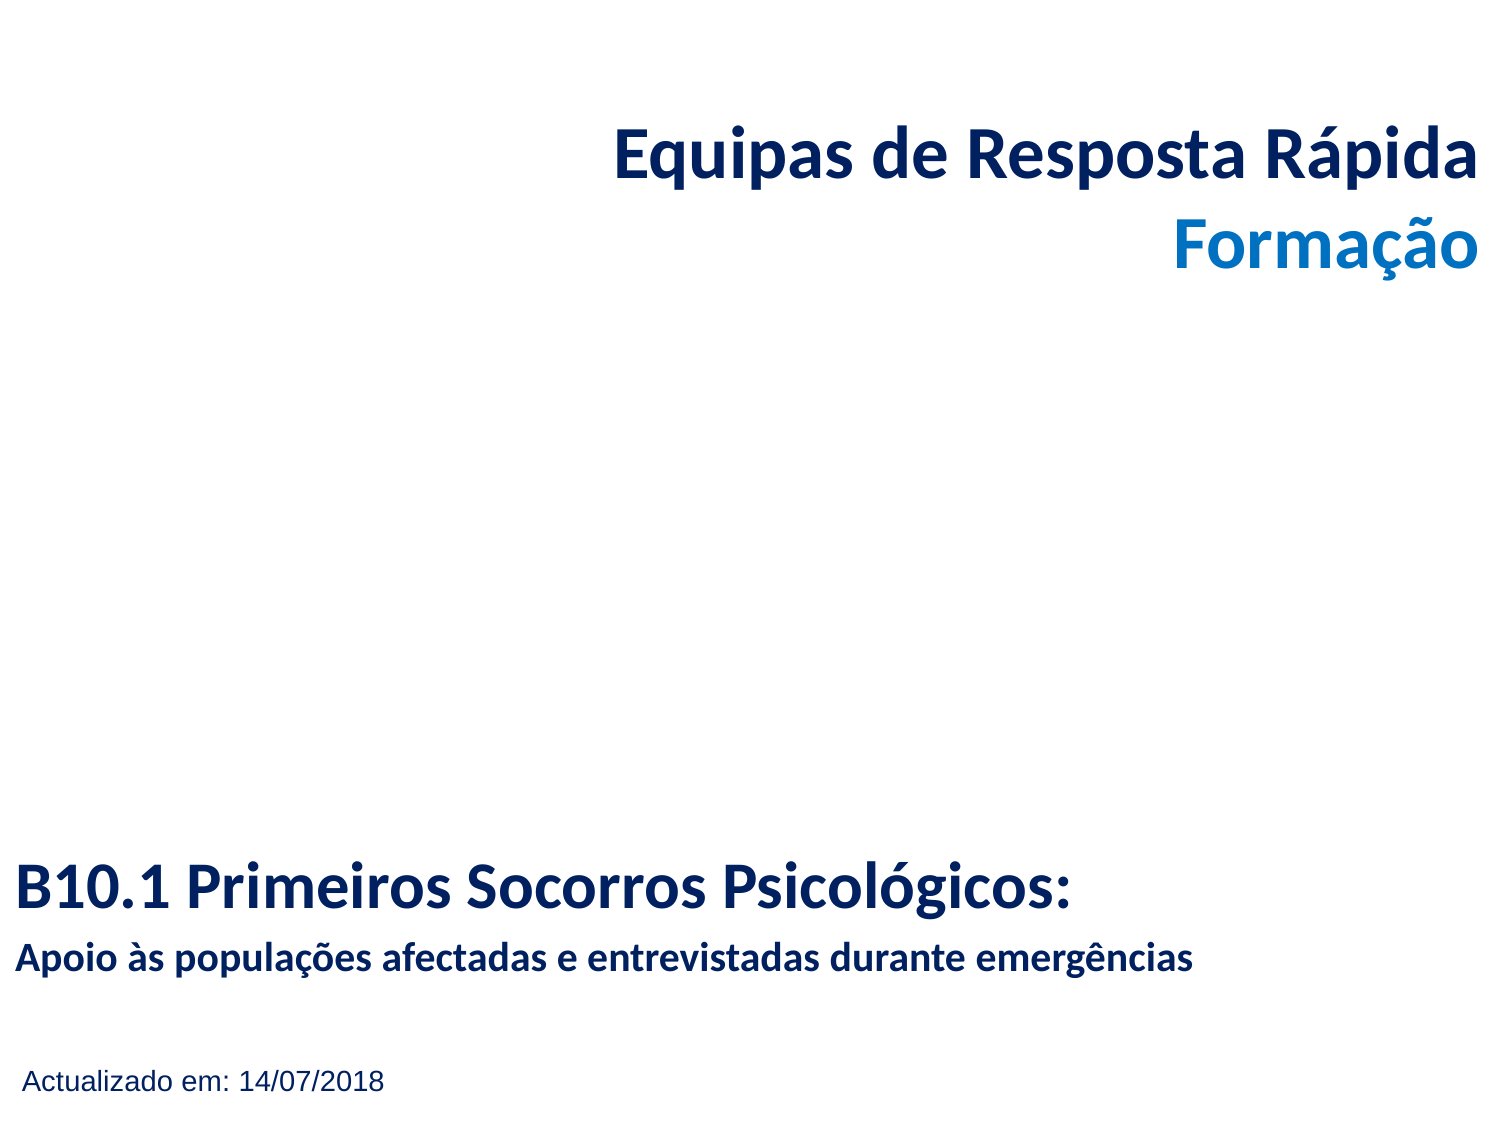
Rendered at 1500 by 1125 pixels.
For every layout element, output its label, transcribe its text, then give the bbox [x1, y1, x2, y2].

list B10.1 Primeiros Socorros Psicológicos: Apoio às populações afectadas e entrevistadas durante emergências [0, 834, 1350, 1000]
text_box Actualizado em: 14/07/2018 [7, 1055, 400, 1105]
title Equipas de Resposta Rápida Formação [504, 54, 1495, 243]
